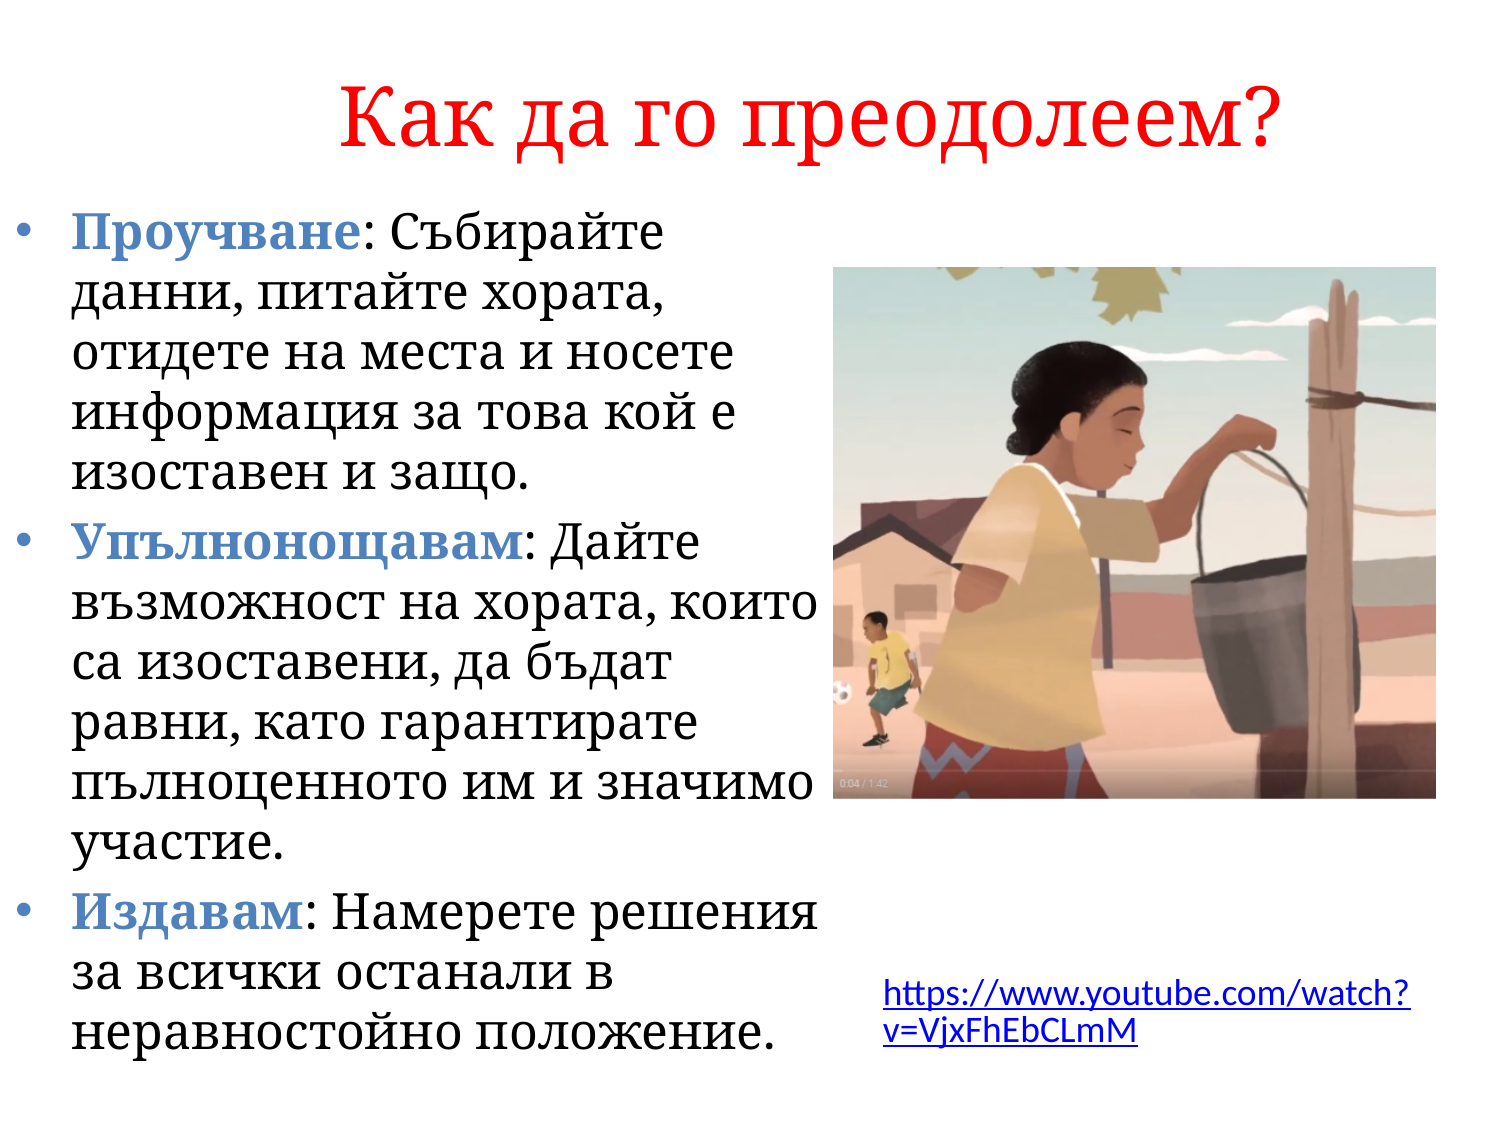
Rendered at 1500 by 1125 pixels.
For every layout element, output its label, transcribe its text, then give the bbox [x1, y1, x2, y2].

text_box https://www.youtube.com/watch?v=VjxFhEbCLmM [868, 960, 1441, 1020]
list Проучване: Събирайте данни, питайте хората, отидете на места и носете информация за това кой е изоставен и защо. Упълнонощавам: Дайте възможност на хората, които са изоставени, да бъдат равни, като гарантирате пълноценното им и значимо участие. Издавам: Намерете решения за всички останали в неравностойно положение. [0, 192, 839, 1067]
title Как да го преодолеем? [316, 35, 1328, 192]
picture [833, 266, 1436, 801]
